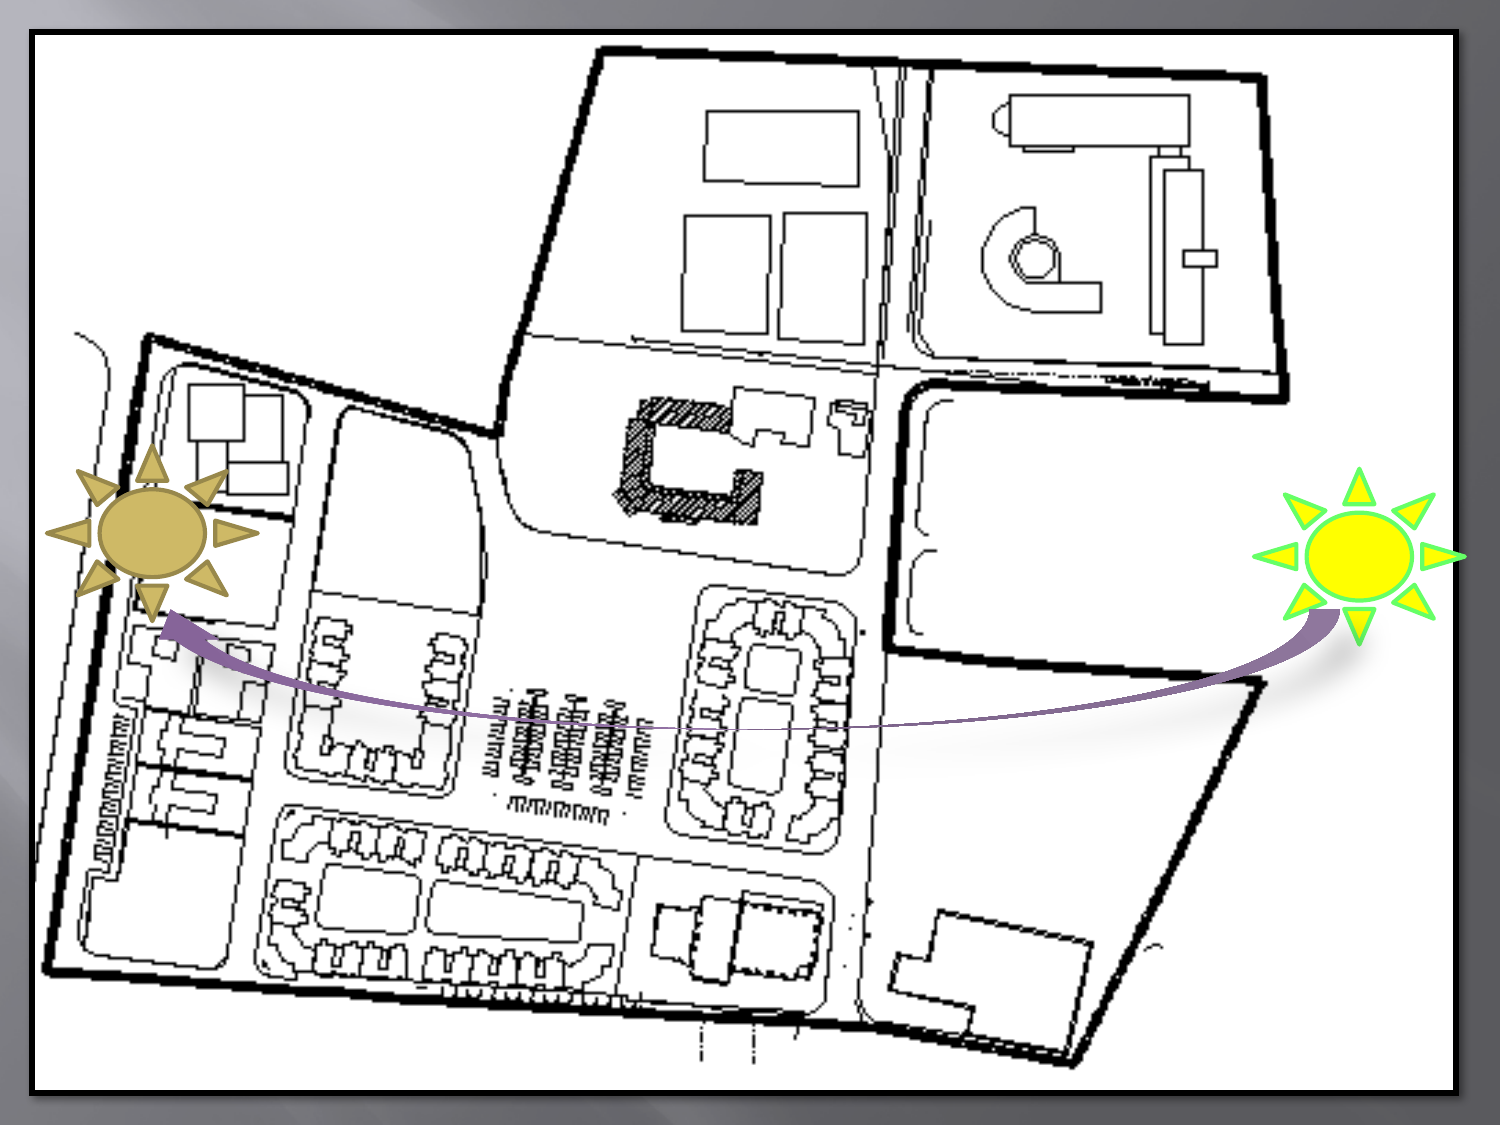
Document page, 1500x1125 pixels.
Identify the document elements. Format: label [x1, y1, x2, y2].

picture [34, 34, 1454, 1091]
